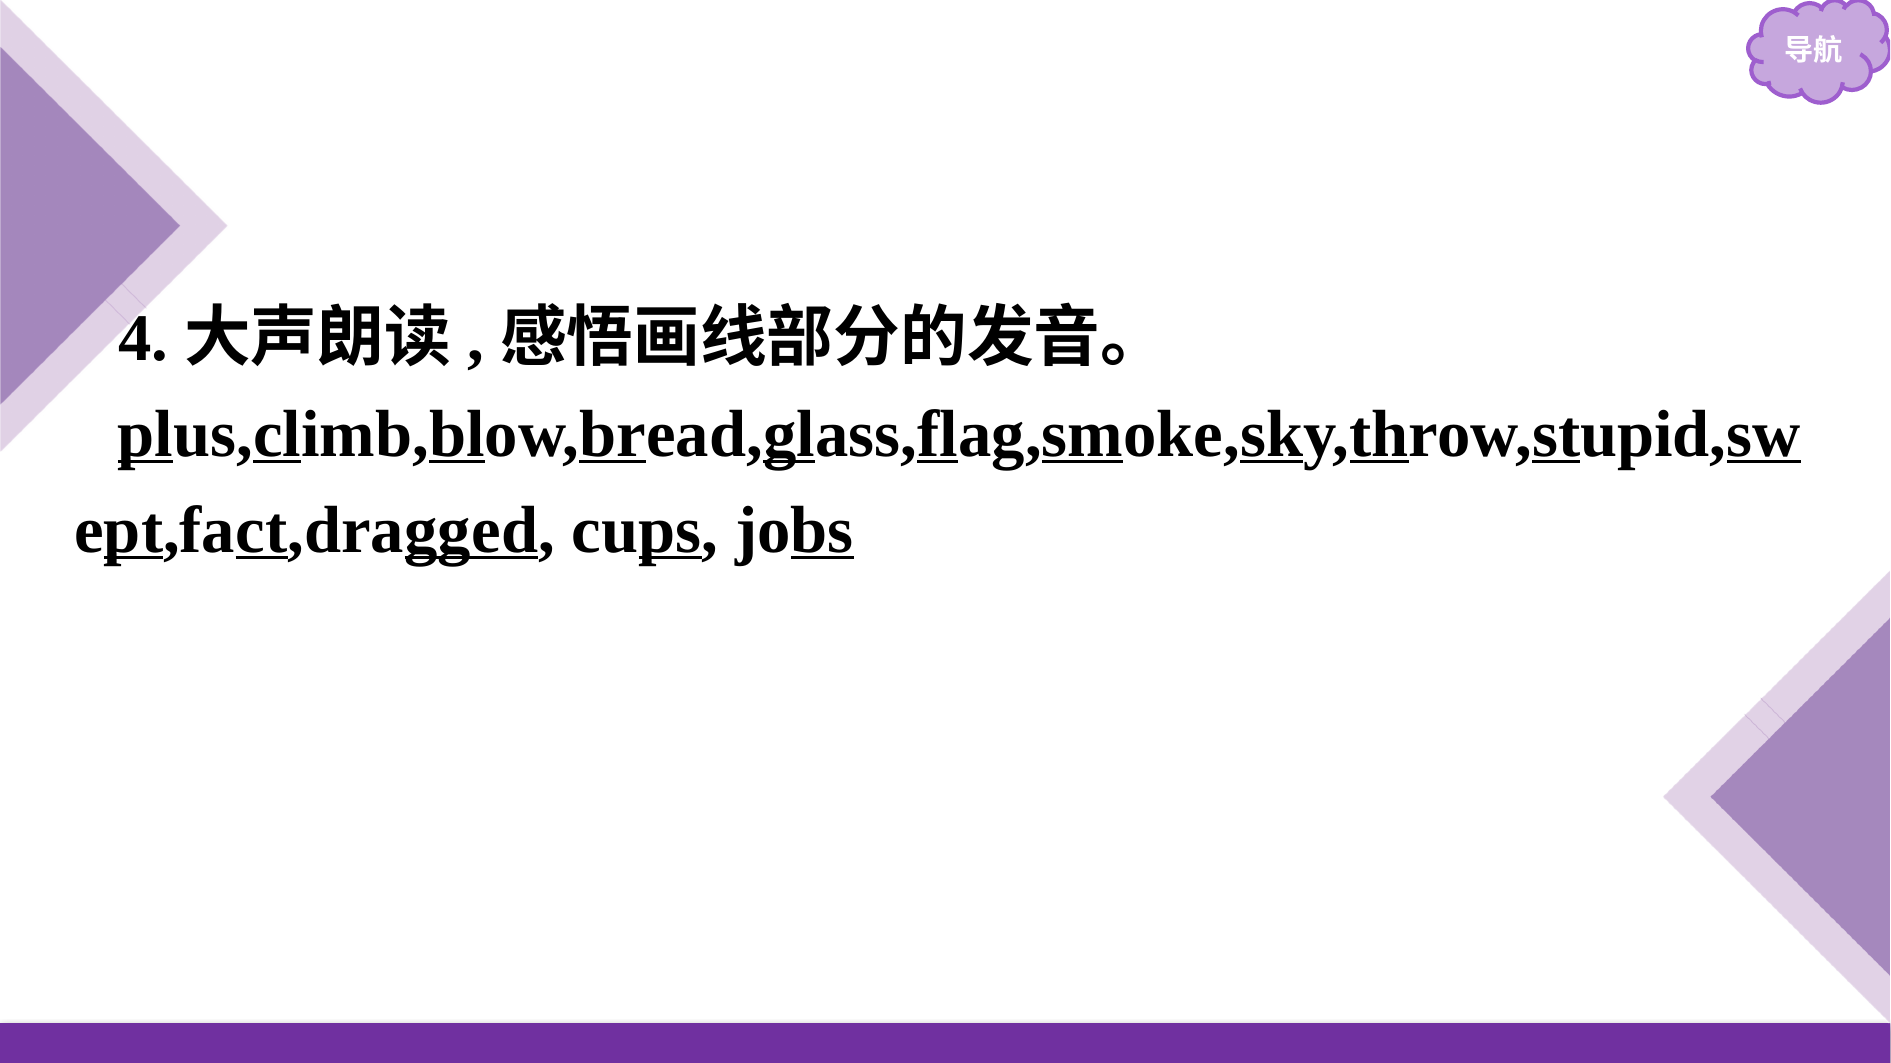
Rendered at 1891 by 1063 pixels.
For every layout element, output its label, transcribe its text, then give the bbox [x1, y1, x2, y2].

picture [1660, 570, 1890, 1024]
picture [1, 0, 230, 451]
text_box 4.大声朗读,感悟画线部分的发音。 plus,climb,blow,bread,glass,flag,smoke,sky,throw,stupid,swept,fact,dragged, cups, jobs [59, 270, 1833, 573]
